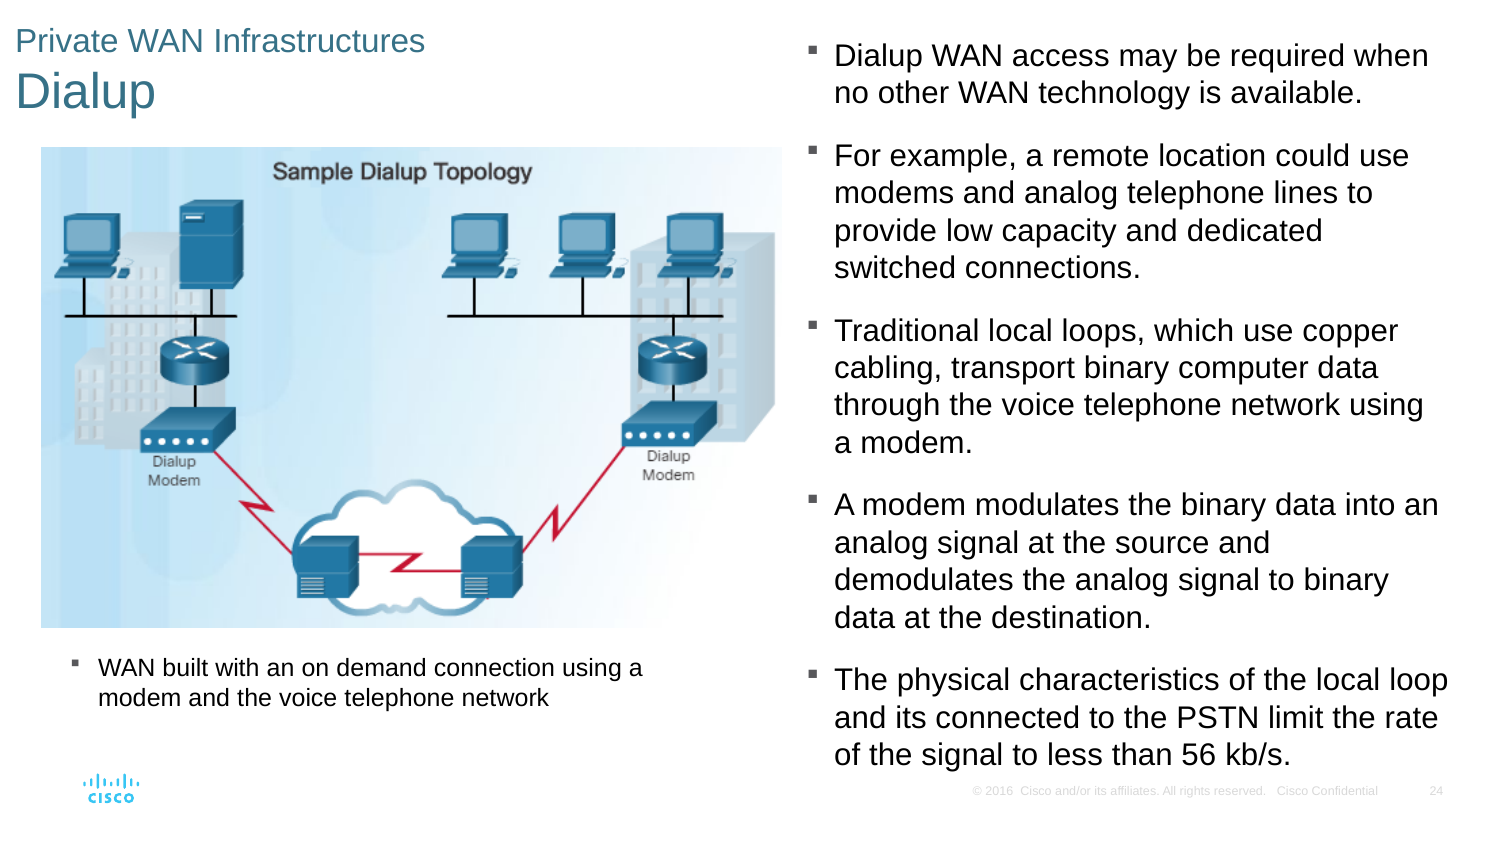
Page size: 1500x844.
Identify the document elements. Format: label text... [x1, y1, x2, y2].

picture [41, 146, 782, 628]
list Dialup WAN access may be required when no other WAN technology is available. For example, a remote location could use modems and analog telephone lines to provide low capacity and dedicated switched connections. Traditional local loops, which use copper cabling, transport binary computer data through the voice telephone network using a modem. A modem modulates the binary data into an analog signal at the source and demodulates the analog signal to binary data at the destination. The physical characteristics of the local loop and its connected to the PSTN limit the rate of the signal to less than 56 kb/s. [791, 27, 1481, 783]
title Private WAN Infrastructures Dialup [0, 6, 1035, 131]
text_box WAN built with an on demand connection using a modem and the voice telephone network [55, 643, 763, 750]
